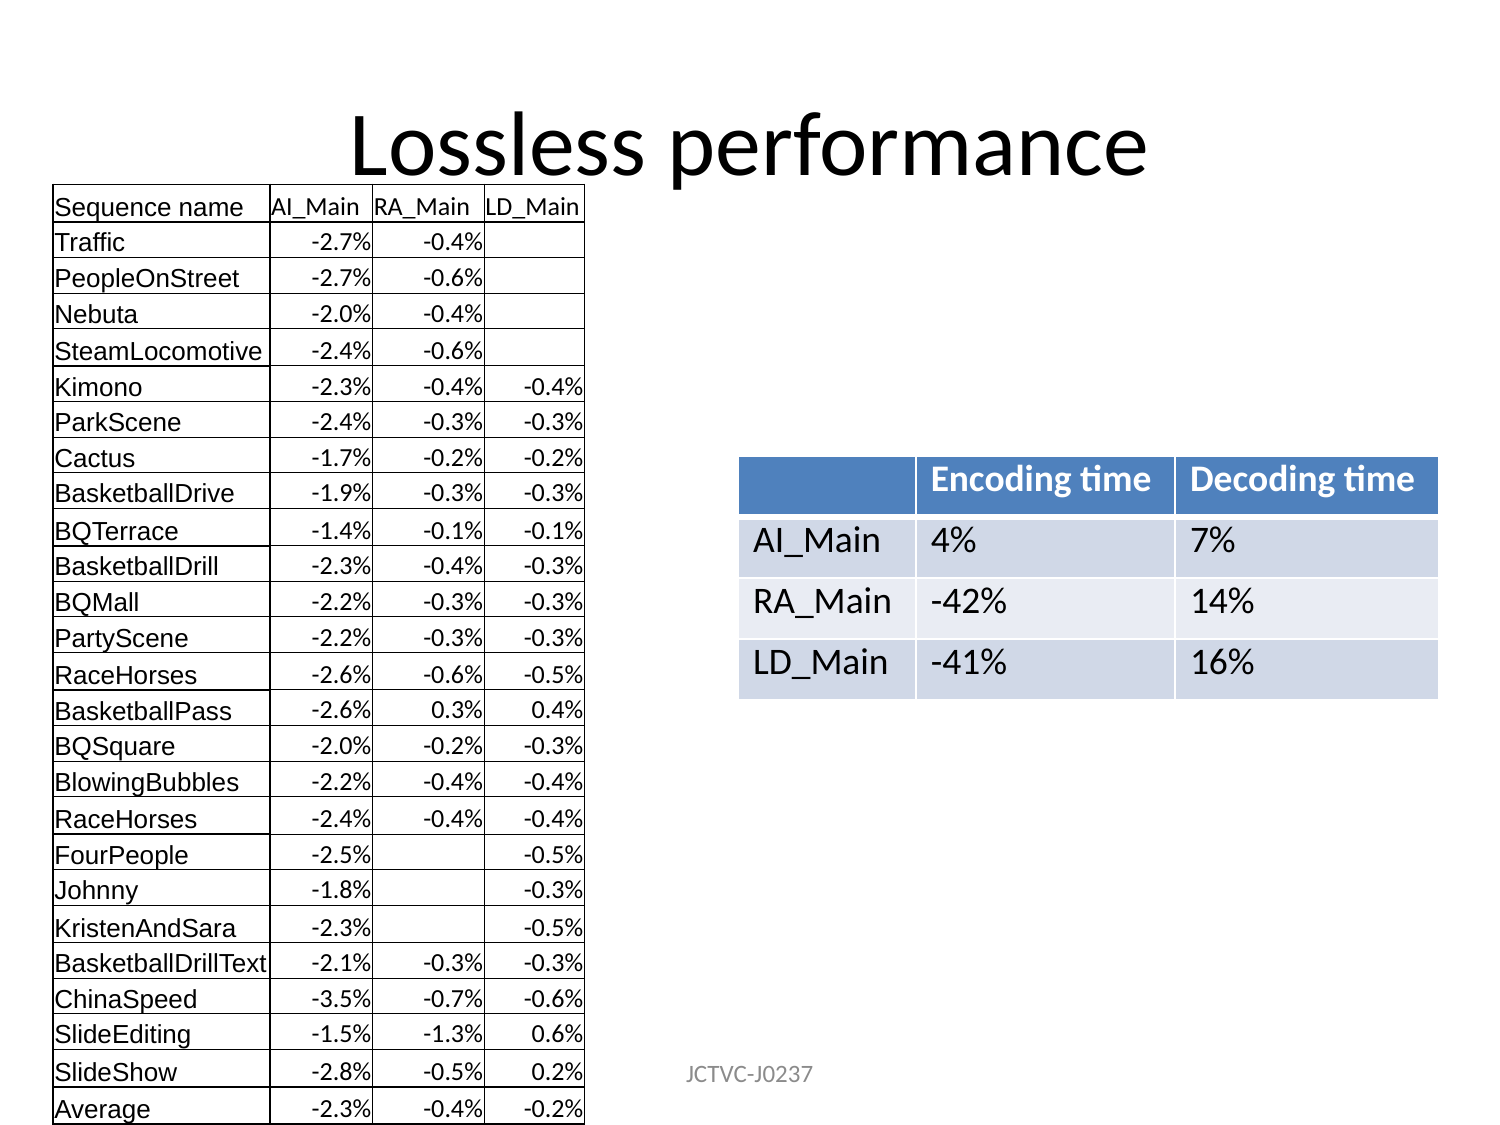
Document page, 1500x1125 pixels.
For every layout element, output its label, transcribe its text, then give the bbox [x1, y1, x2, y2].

table_cell -0.5% [485, 906, 584, 942]
table_cell -2.0% [271, 726, 372, 761]
table_cell 4% [917, 520, 1174, 577]
table_cell PartyScene [54, 617, 269, 652]
table_cell 16% [1176, 640, 1438, 699]
table_cell -0.2% [373, 726, 484, 761]
table_cell -2.7% [271, 223, 372, 257]
table_cell Cactus [54, 438, 269, 472]
table_cell BasketballDrill [54, 547, 269, 581]
table_cell Traffic [54, 223, 269, 257]
table_cell [485, 294, 584, 328]
table_cell 0.2% [485, 1050, 584, 1086]
table_cell RA_Main [739, 579, 915, 638]
table_cell FourPeople [54, 835, 269, 869]
table_cell -1.5% [271, 1014, 372, 1049]
table_cell -2.2% [271, 582, 372, 616]
table_cell -1.9% [271, 473, 372, 508]
table_cell -1.3% [373, 1014, 484, 1049]
table_cell [485, 223, 584, 257]
table_cell 0.4% [485, 690, 584, 725]
table_cell -2.6% [271, 653, 372, 689]
table_cell -0.6% [373, 258, 484, 293]
table_cell -0.5% [485, 653, 584, 689]
table_cell -0.5% [373, 1050, 484, 1086]
table_cell -0.6% [485, 979, 584, 1013]
table_cell -2.4% [271, 329, 372, 365]
table_cell -3.5% [271, 979, 372, 1013]
table_cell 7% [1176, 520, 1438, 577]
table_cell Average [54, 1088, 269, 1123]
table_header Encoding time [917, 457, 1174, 514]
table_cell BlowingBubbles [54, 762, 269, 796]
table_cell ChinaSpeed [54, 979, 269, 1013]
table_cell -0.4% [373, 366, 484, 401]
table_cell -0.2% [373, 438, 484, 472]
table_cell -0.3% [373, 617, 484, 652]
table_cell -2.4% [271, 797, 372, 834]
title Lossless performance [75, 45, 1425, 233]
table_cell -0.7% [373, 979, 484, 1013]
table_cell -2.7% [271, 258, 372, 293]
table_cell 0.6% [485, 1014, 584, 1049]
table_cell -0.3% [485, 870, 584, 905]
table_cell -0.3% [485, 402, 584, 437]
table_cell -0.4% [485, 797, 584, 834]
table_cell -2.2% [271, 617, 372, 652]
table_cell BasketballPass [54, 691, 269, 725]
table_cell -0.3% [373, 402, 484, 437]
table_cell -2.3% [271, 906, 372, 942]
table_cell -0.4% [373, 546, 484, 581]
table_cell -0.2% [485, 1088, 584, 1123]
table_cell -2.2% [271, 762, 372, 796]
table_cell BasketballDrillText [54, 943, 269, 978]
table_cell [485, 258, 584, 293]
table_cell -41% [917, 640, 1174, 699]
table_cell -2.0% [271, 294, 372, 328]
table_cell -2.3% [271, 1088, 372, 1123]
table_cell SlideShow [54, 1050, 269, 1086]
table_cell Johnny [54, 870, 269, 905]
table_cell -0.3% [485, 943, 584, 978]
table_cell -2.3% [271, 546, 372, 581]
table_header Decoding time [1176, 457, 1438, 514]
table_cell [373, 906, 484, 942]
table_header AI_Main [271, 185, 372, 221]
table_cell -0.4% [485, 762, 584, 796]
table_cell -0.6% [373, 329, 484, 365]
table_cell -0.5% [485, 835, 584, 869]
table_cell -0.4% [373, 294, 484, 328]
table_header Sequence name [54, 185, 269, 221]
table_cell -0.4% [373, 1088, 484, 1123]
table_cell -0.3% [485, 546, 584, 581]
table_cell -42% [917, 579, 1174, 638]
table_cell 0.3% [373, 690, 484, 725]
table_cell RaceHorses [54, 797, 269, 833]
table_cell SteamLocomotive [54, 329, 269, 365]
table_cell -0.1% [485, 509, 584, 545]
table_cell PeopleOnStreet [54, 258, 269, 293]
footer JCTVC-J0237 [585, 1042, 988, 1103]
table_cell RaceHorses [54, 653, 269, 689]
table_cell 14% [1176, 579, 1438, 638]
table_cell BQMall [54, 582, 269, 616]
table_cell BasketballDrive [54, 473, 269, 508]
table_cell -0.3% [373, 943, 484, 978]
table_cell [485, 329, 584, 365]
table_cell ParkScene [54, 402, 269, 437]
table_cell BQTerrace [54, 509, 269, 545]
table_cell -0.3% [485, 473, 584, 508]
table_cell -0.4% [373, 762, 484, 796]
table_cell -0.3% [485, 617, 584, 652]
table_cell [373, 835, 484, 869]
table_cell -0.1% [373, 509, 484, 545]
table_cell BQSquare [54, 726, 269, 761]
table_cell -2.6% [271, 690, 372, 725]
table_cell -2.4% [271, 402, 372, 437]
table_header RA_Main [373, 185, 484, 221]
table_cell LD_Main [739, 640, 915, 699]
table_cell SlideEditing [54, 1014, 269, 1049]
table_cell -2.8% [271, 1050, 372, 1086]
table_cell -2.3% [271, 366, 372, 401]
table_cell -0.3% [485, 582, 584, 616]
table_cell [373, 870, 484, 905]
table_cell -0.3% [485, 726, 584, 761]
table_cell -2.1% [271, 943, 372, 978]
table_cell -0.3% [373, 473, 484, 508]
table_cell -2.5% [271, 835, 372, 869]
table_cell -0.4% [373, 797, 484, 834]
table_cell -1.4% [271, 509, 372, 545]
table_cell -1.8% [271, 870, 372, 905]
table_cell -0.3% [373, 582, 484, 616]
table_header LD_Main [485, 185, 584, 221]
table_cell -1.7% [271, 438, 372, 472]
table_cell -0.4% [485, 366, 584, 401]
table_cell -0.4% [373, 223, 484, 257]
table_cell AI_Main [739, 520, 915, 577]
table_cell KristenAndSara [54, 906, 269, 942]
table_cell -0.6% [373, 653, 484, 689]
table_header [739, 457, 915, 514]
table_cell -0.2% [485, 438, 584, 472]
table_cell Kimono [54, 367, 269, 401]
table_cell Nebuta [54, 294, 269, 328]
